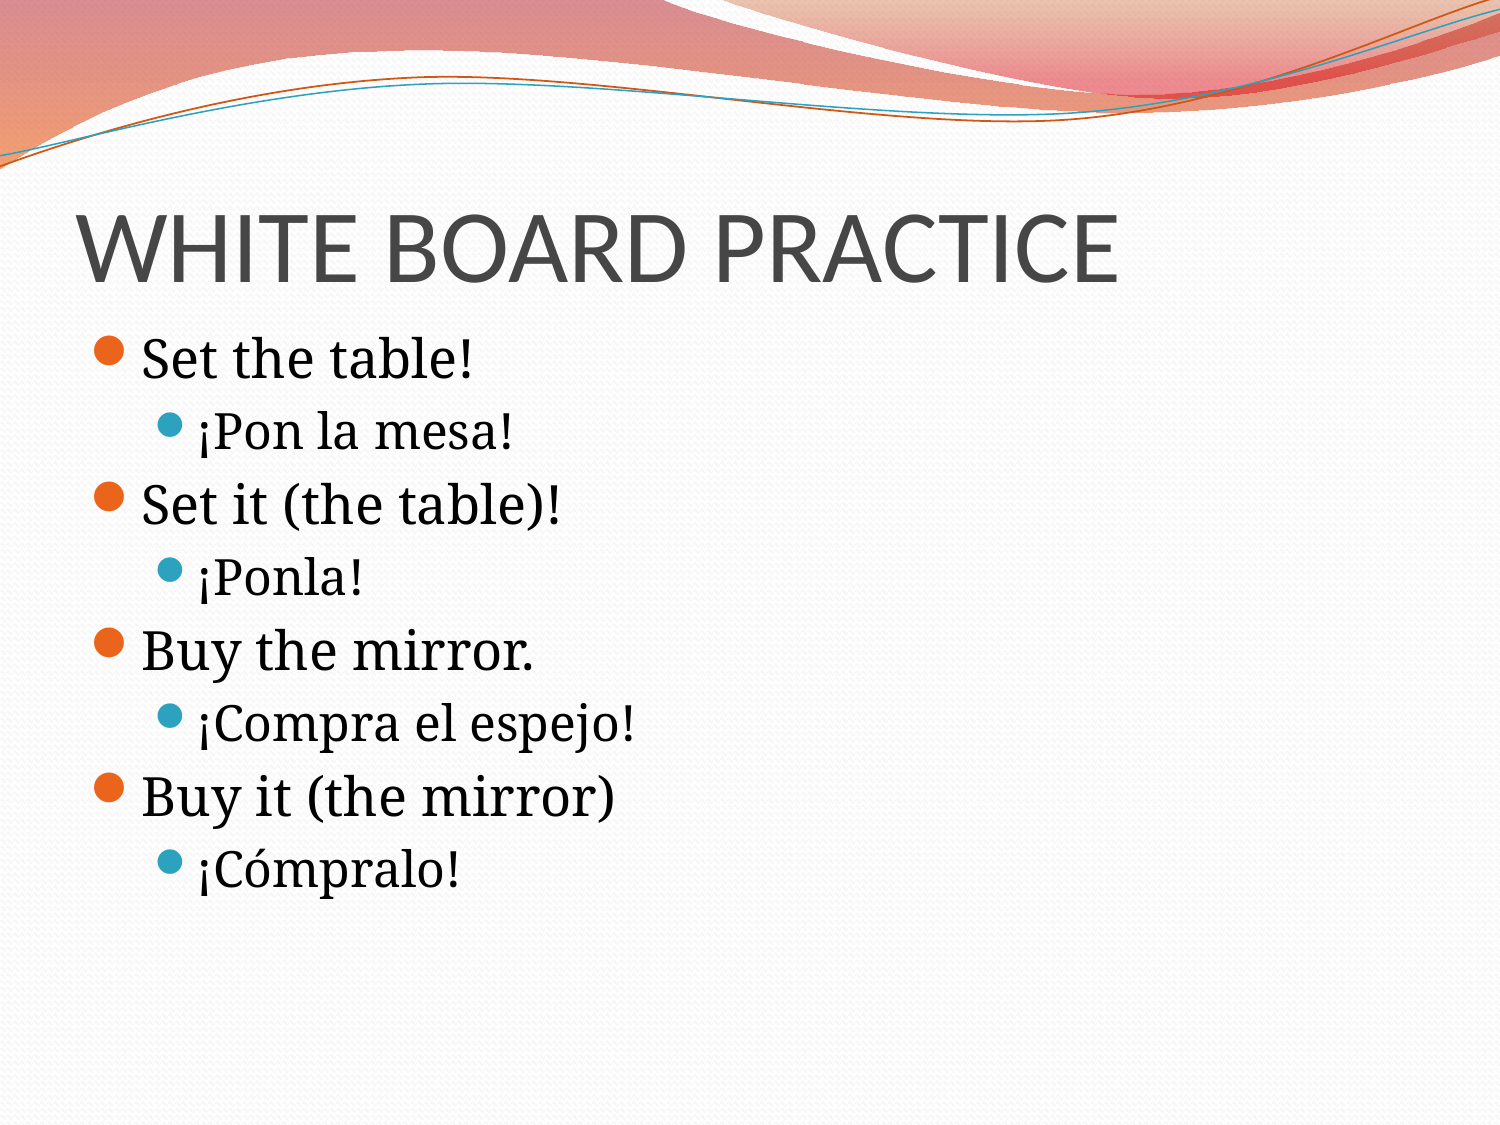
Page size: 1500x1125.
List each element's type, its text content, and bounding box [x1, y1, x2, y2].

list Set the table! ¡Pon la mesa! Set it (the table)! ¡Ponla! Buy the mirror. ¡Compra el espejo! Buy it (the mirror) ¡Cómpralo! [75, 317, 1425, 1038]
title WHITE BOARD PRACTICE [75, 115, 1425, 303]
